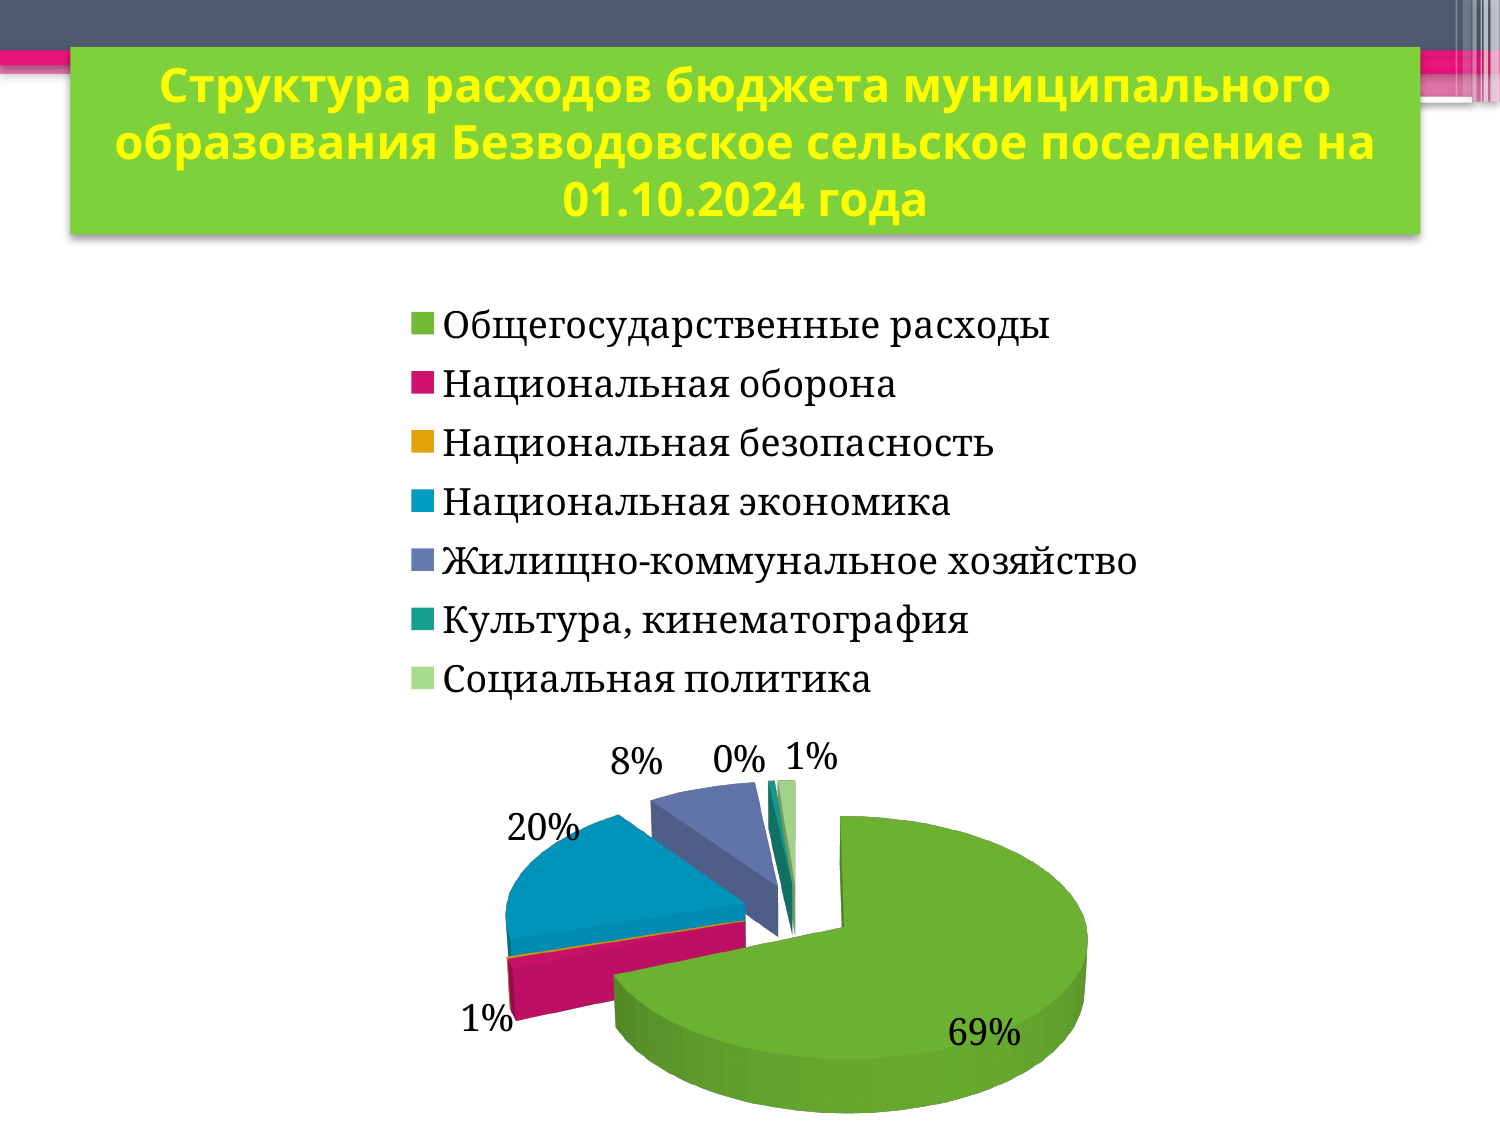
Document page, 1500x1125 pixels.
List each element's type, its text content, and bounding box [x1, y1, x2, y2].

title Структура расходов бюджета муниципального образования Безводовское сельское поселение на 01.10.2024 года [70, 46, 1421, 235]
chart [100, 278, 1451, 1125]
